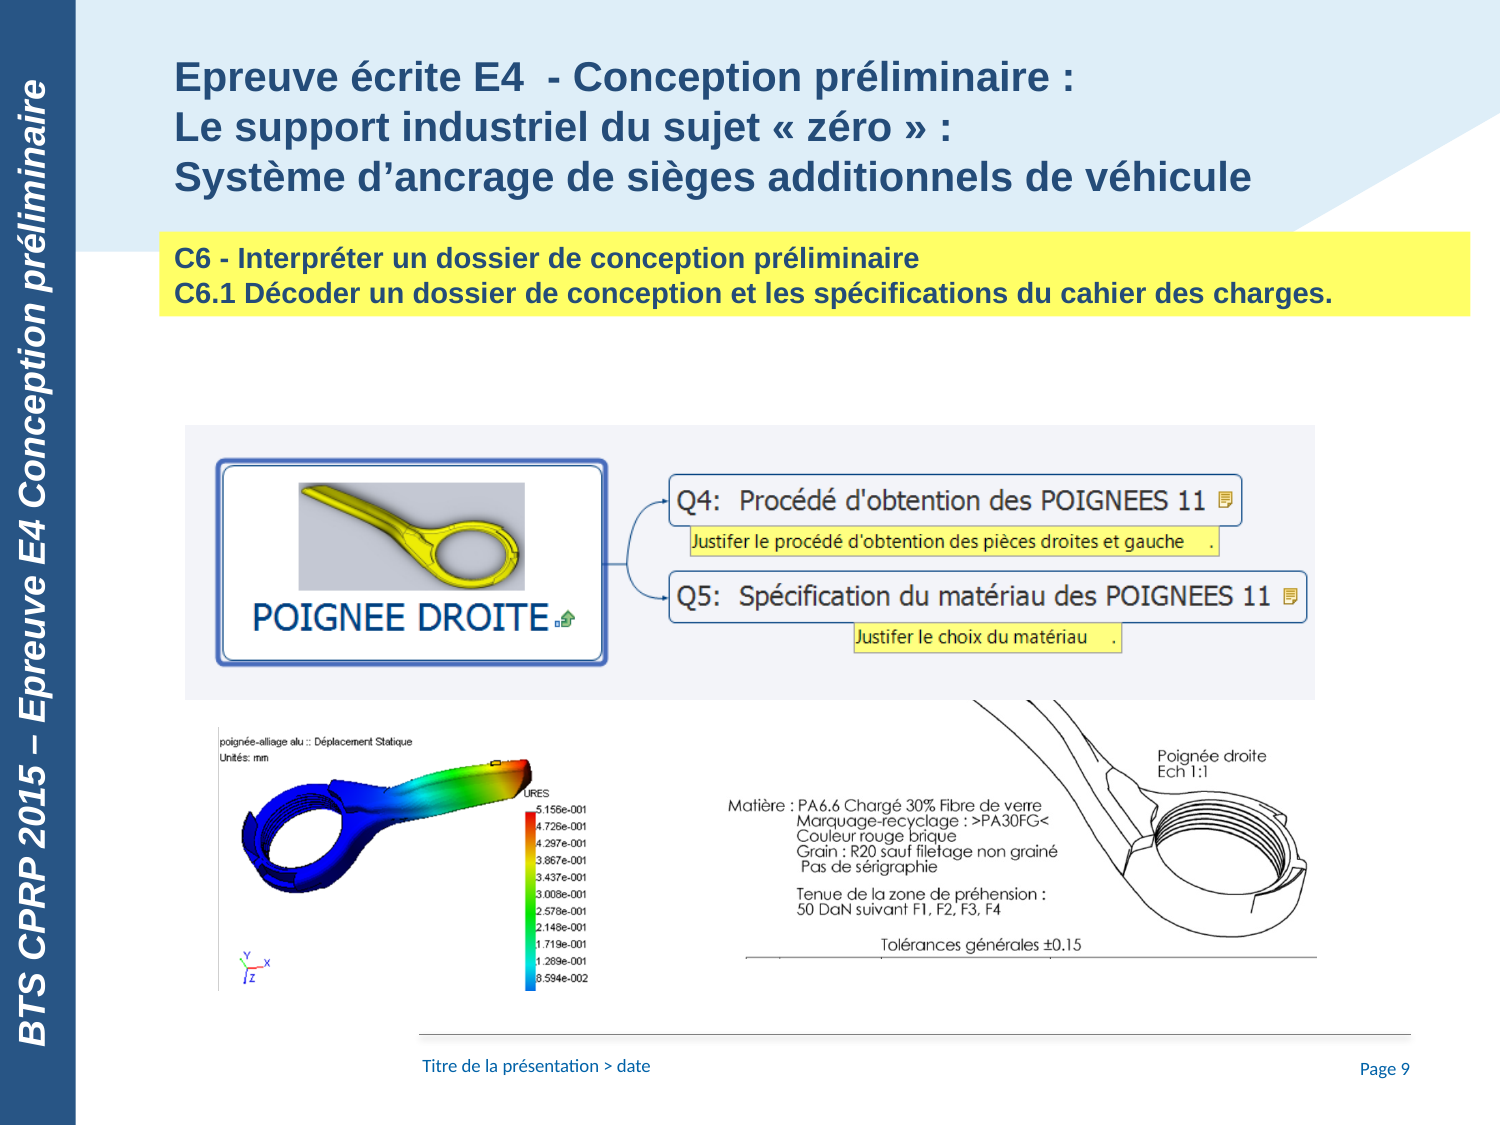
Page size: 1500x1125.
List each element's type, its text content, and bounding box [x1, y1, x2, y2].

text_box Epreuve écrite E4 - Conception préliminaire : Le support industriel du sujet « zéro » : Système d’ancrage de sièges additionnels de véhicule [159, 42, 1341, 208]
text_box BTS CPRP 2015 – Epreuve E4 Conception préliminaire [0, 0, 76, 1125]
text_box C6 - Interpréter un dossier de conception préliminaire C6.1 Décoder un dossier de conception et les spécifications du cahier des charges. [159, 231, 1471, 317]
picture [218, 727, 601, 991]
picture [184, 425, 1318, 960]
